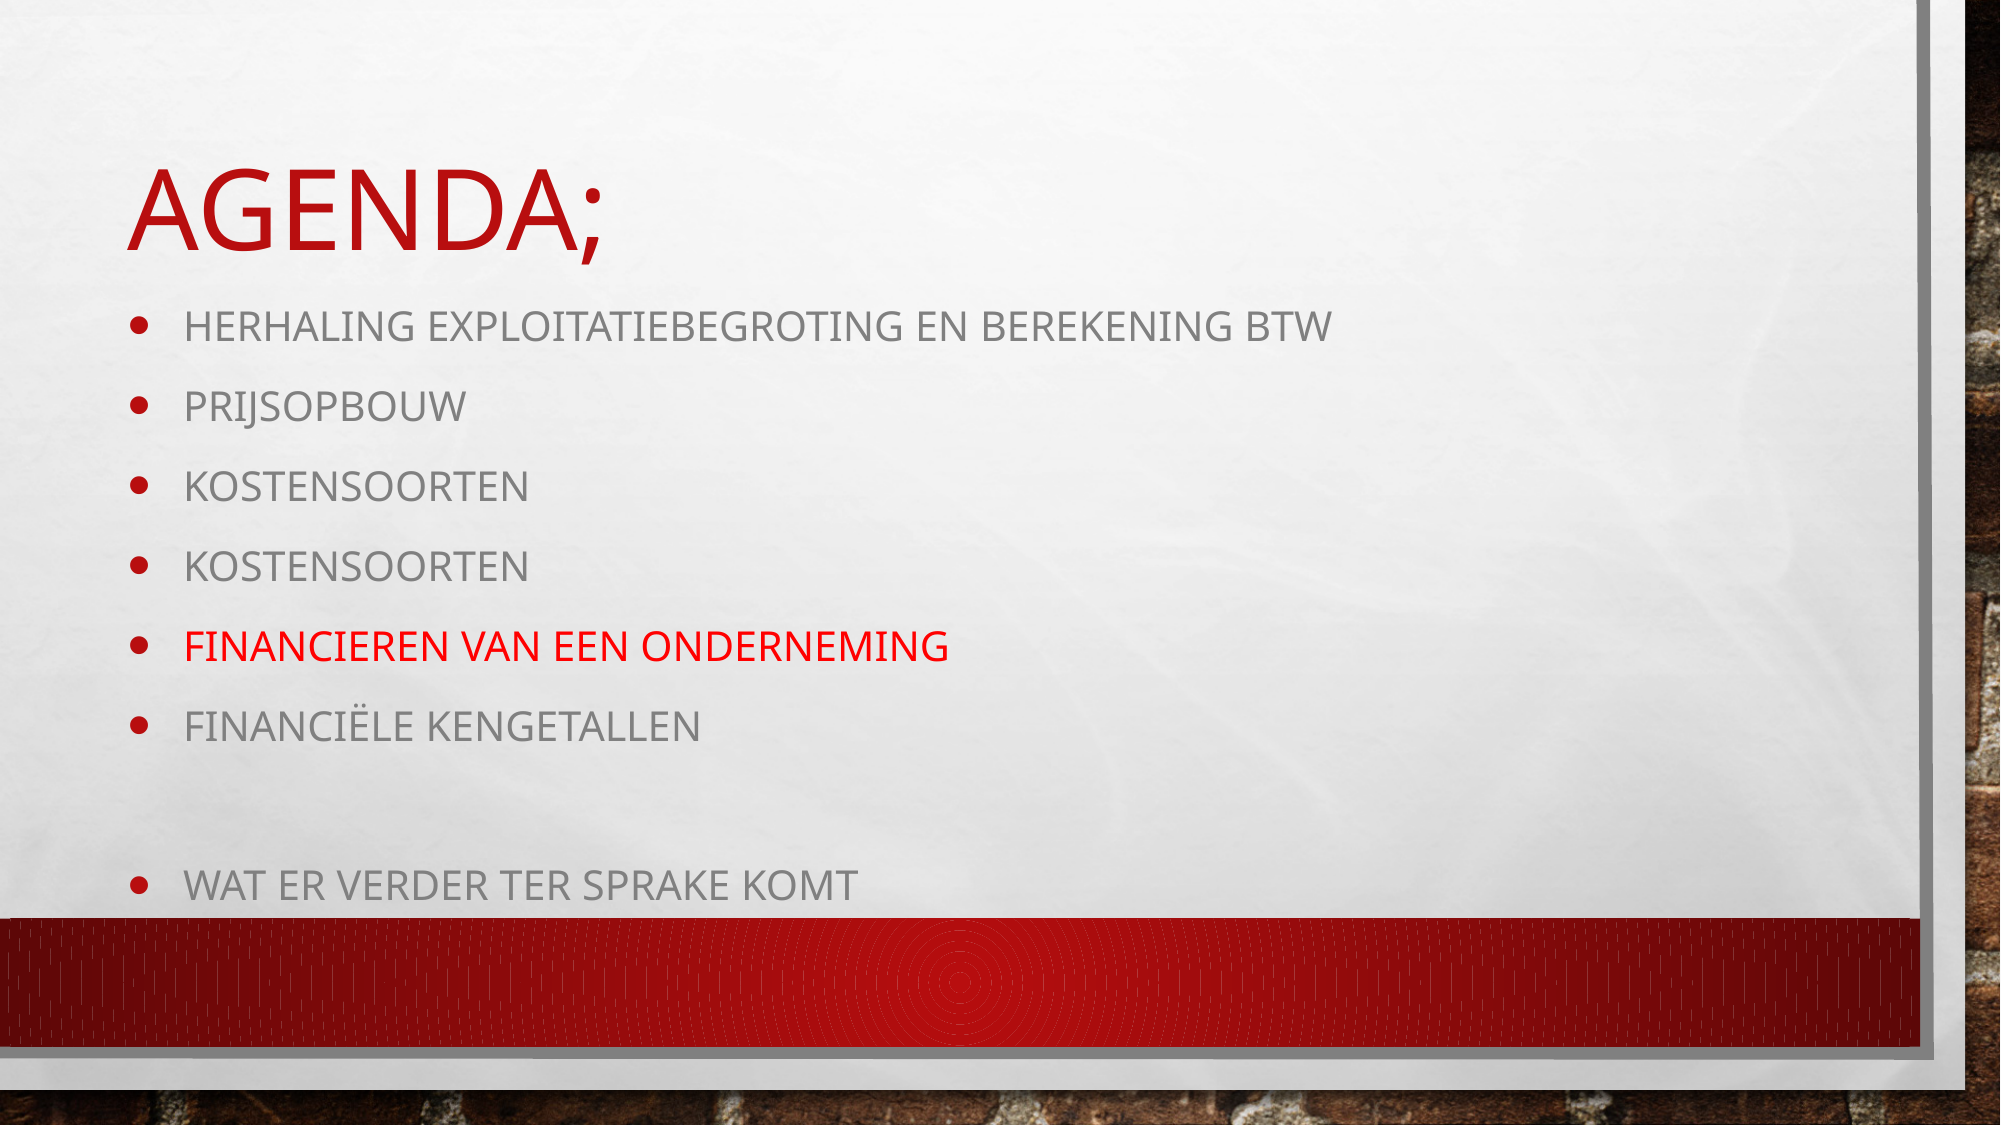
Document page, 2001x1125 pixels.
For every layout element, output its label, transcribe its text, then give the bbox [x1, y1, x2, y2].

title AGENDA; [112, 112, 1818, 282]
picture [0, 0, 2000, 1125]
list Herhaling exploitatiebegroting en berekening BTW Prijsopbouw Kostensoorten Kostensoorten Financieren van een onderneming Financiële kengetallen Wat er verder ter sprake komt [112, 282, 1818, 919]
